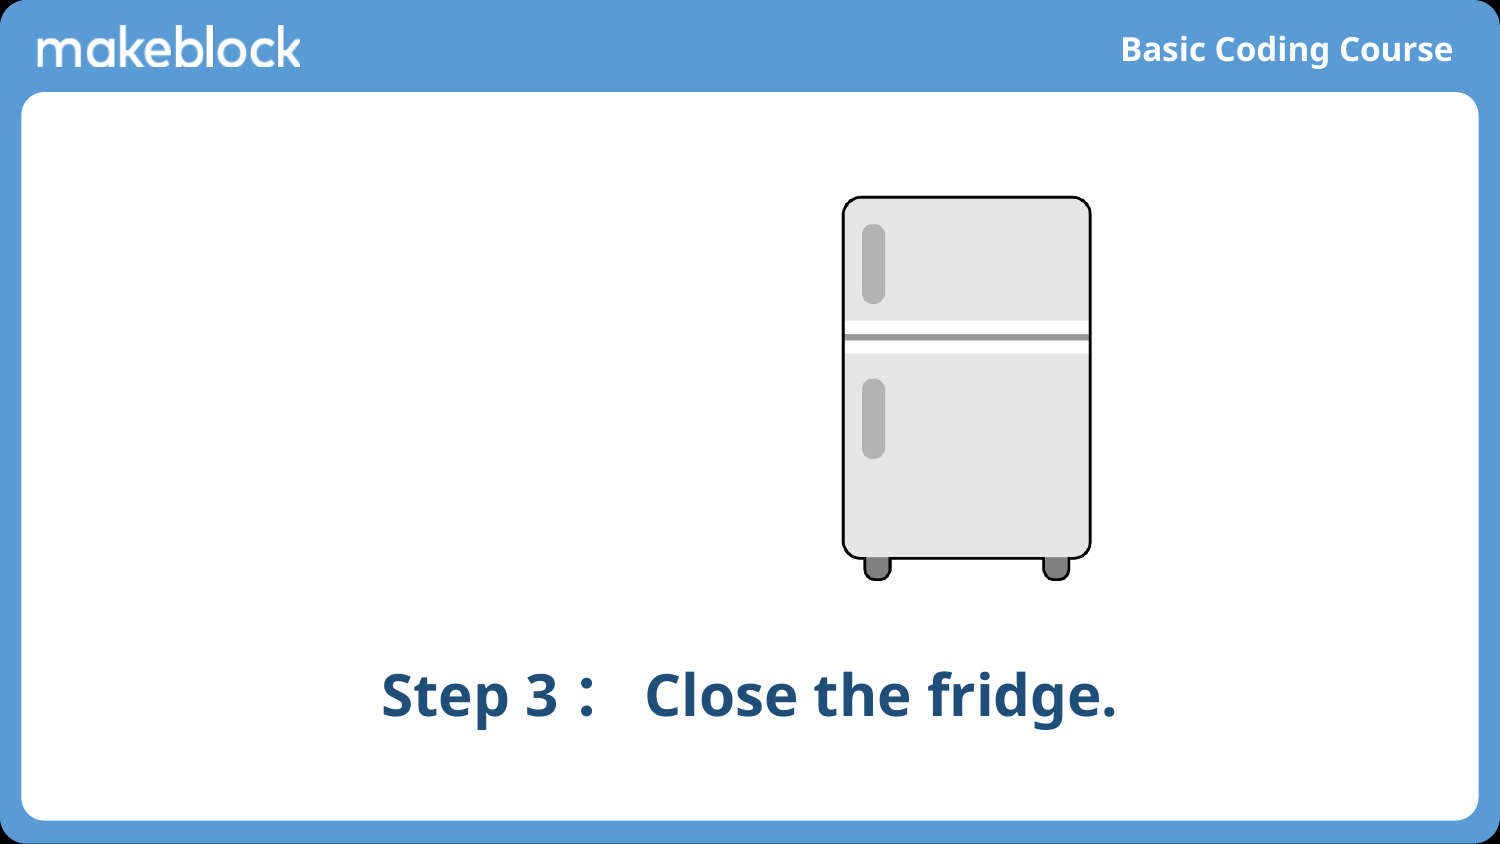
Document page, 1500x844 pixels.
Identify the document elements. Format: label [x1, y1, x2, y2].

picture [841, 194, 1092, 581]
text_box [0, 0, 1500, 844]
